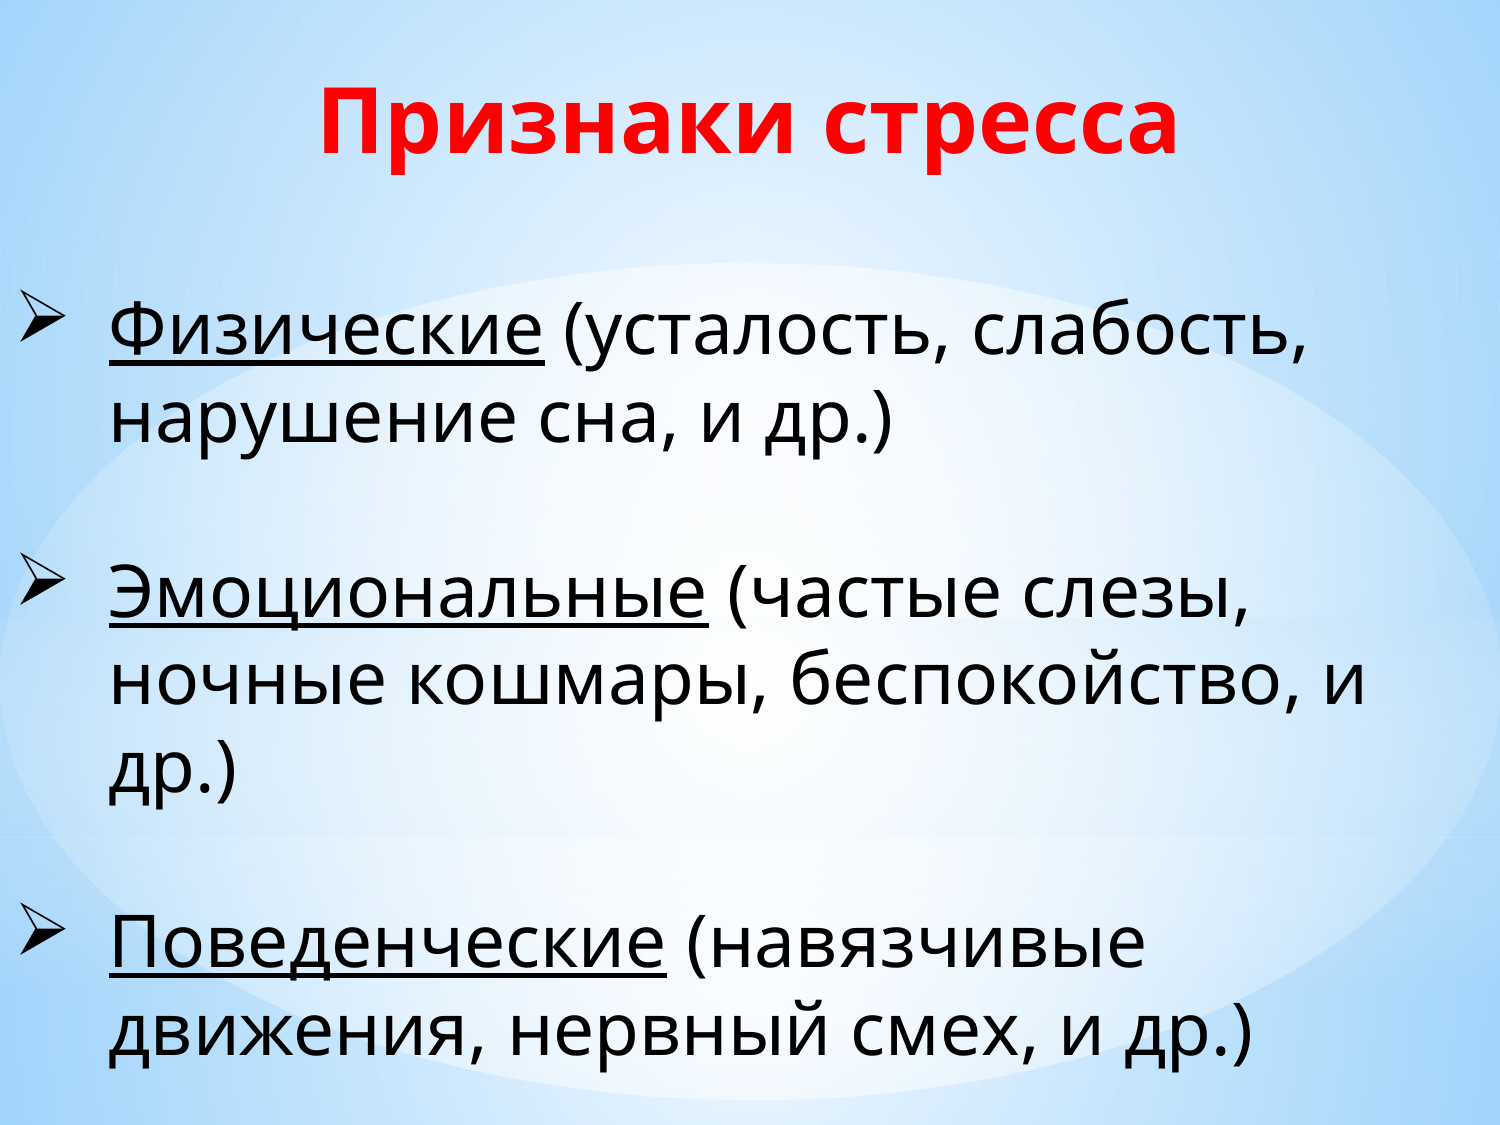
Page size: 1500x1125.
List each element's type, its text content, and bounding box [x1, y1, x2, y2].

text_box Признаки стресса Физические (усталость, слабость, нарушение сна, и др.) Эмоциональные (частые слезы, ночные кошмары, беспокойство, и др.) Поведенческие (навязчивые движения, нервный смех, и др.) [0, 54, 1500, 1077]
